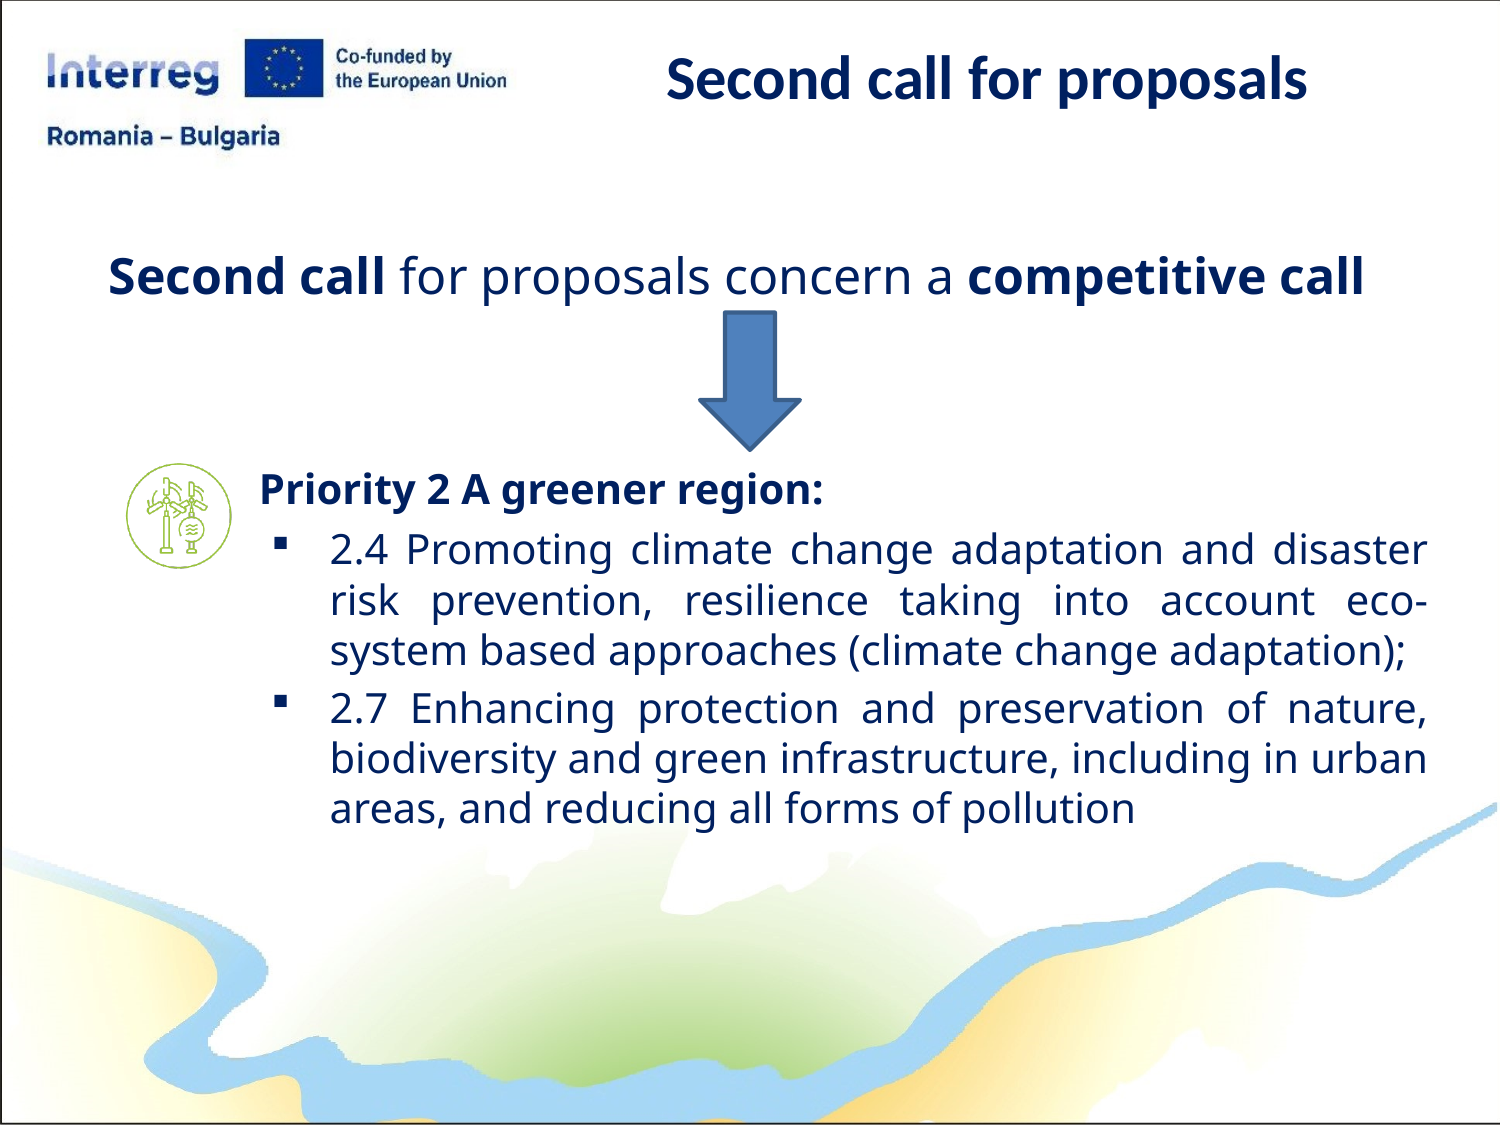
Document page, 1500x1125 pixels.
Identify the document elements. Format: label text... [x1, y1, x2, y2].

text_box [698, 310, 802, 453]
title Second call for proposals [520, 28, 1455, 121]
picture [0, 0, 1500, 1125]
list Second call for proposals concern a competitive call Priority 2 A greener region: 2.4 Promoting climate change adaptation and disaster risk prevention, resilience taking into account eco-system based approaches (climate change adaptation); 2.7 Enhancing protection and preservation of nature, biodiversity and green infrastructure, including in urban areas, and reducing all forms of pollution [93, 237, 1444, 963]
